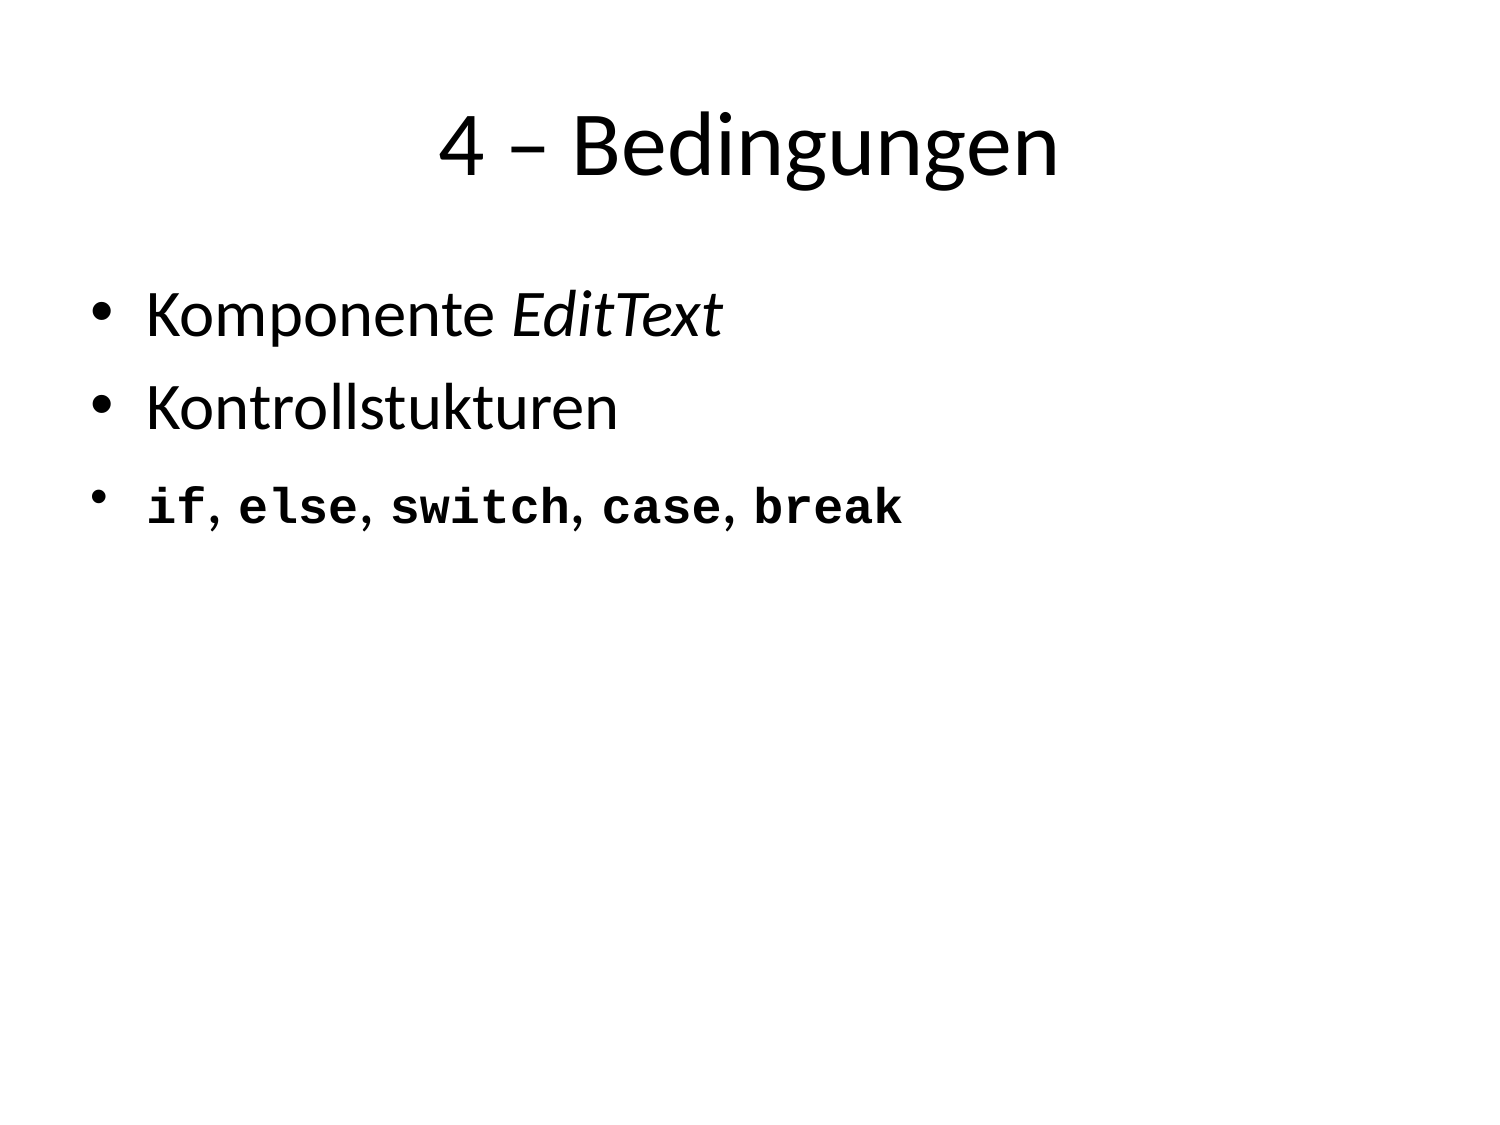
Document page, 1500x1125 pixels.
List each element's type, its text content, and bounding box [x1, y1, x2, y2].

list Komponente EditText Kontrollstukturen if, else, switch, case, break [75, 262, 1425, 1005]
title 4 – Bedingungen [75, 45, 1425, 233]
